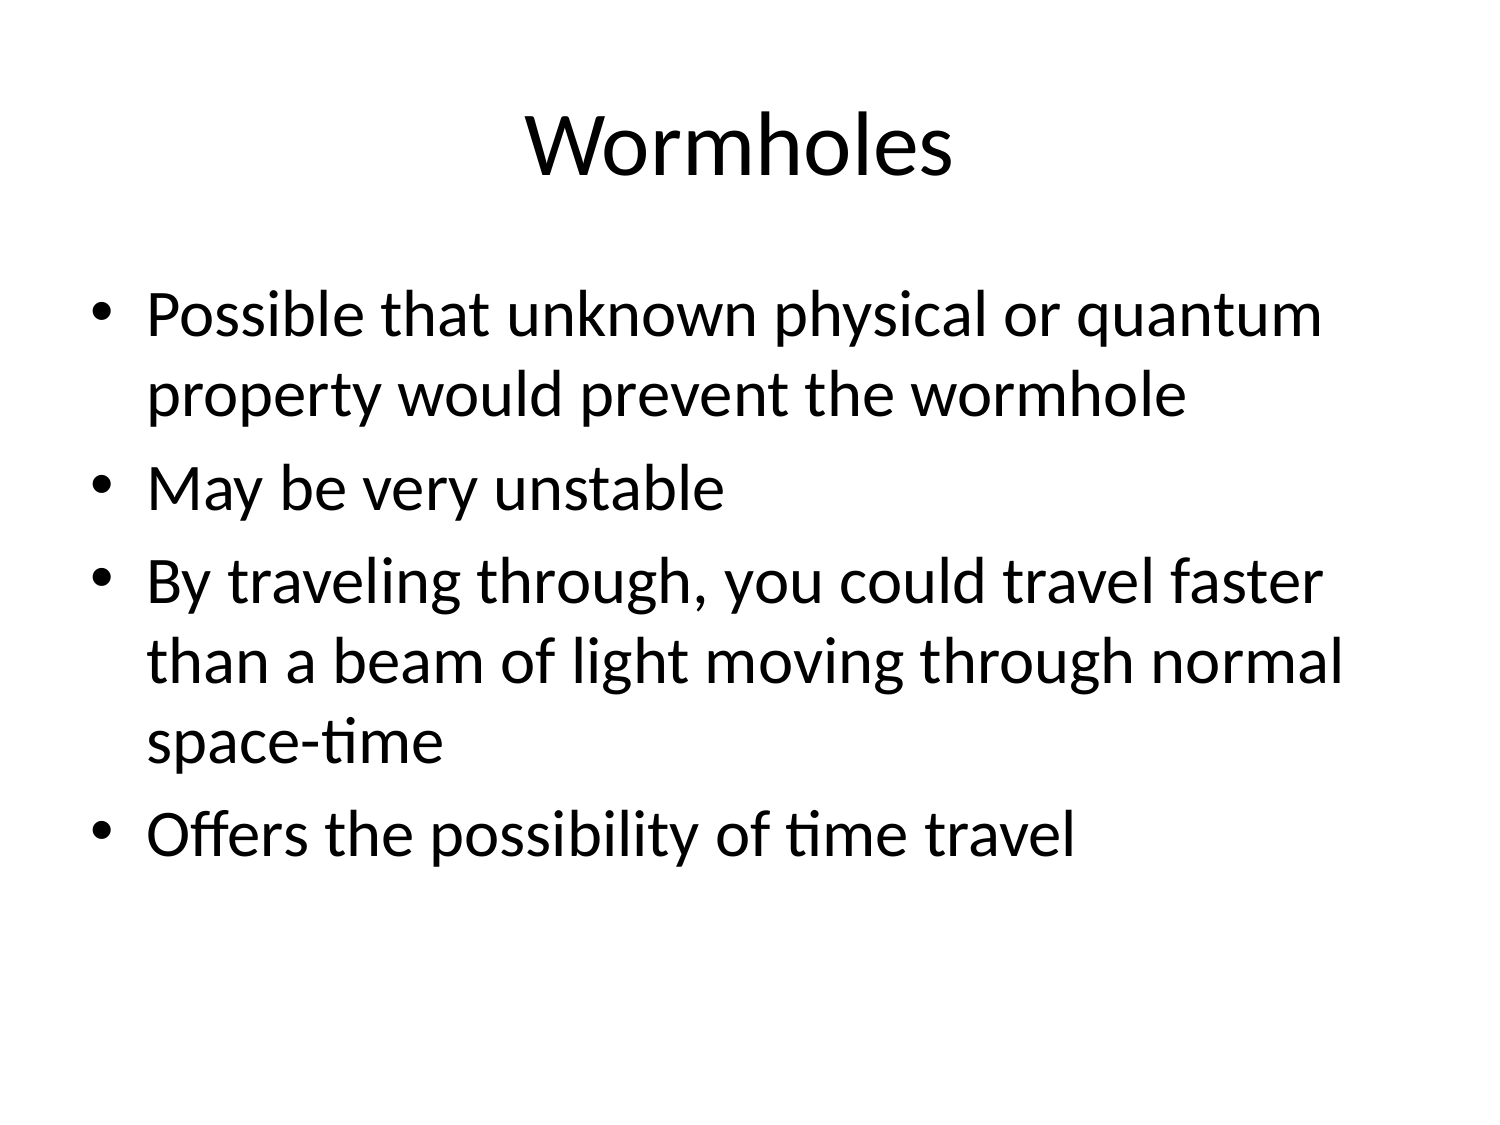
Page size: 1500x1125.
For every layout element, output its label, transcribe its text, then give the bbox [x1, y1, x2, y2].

title Wormholes [75, 45, 1425, 233]
list Possible that unknown physical or quantum property would prevent the wormhole May be very unstable By traveling through, you could travel faster than a beam of light moving through normal space-time Offers the possibility of time travel [75, 262, 1425, 1005]
